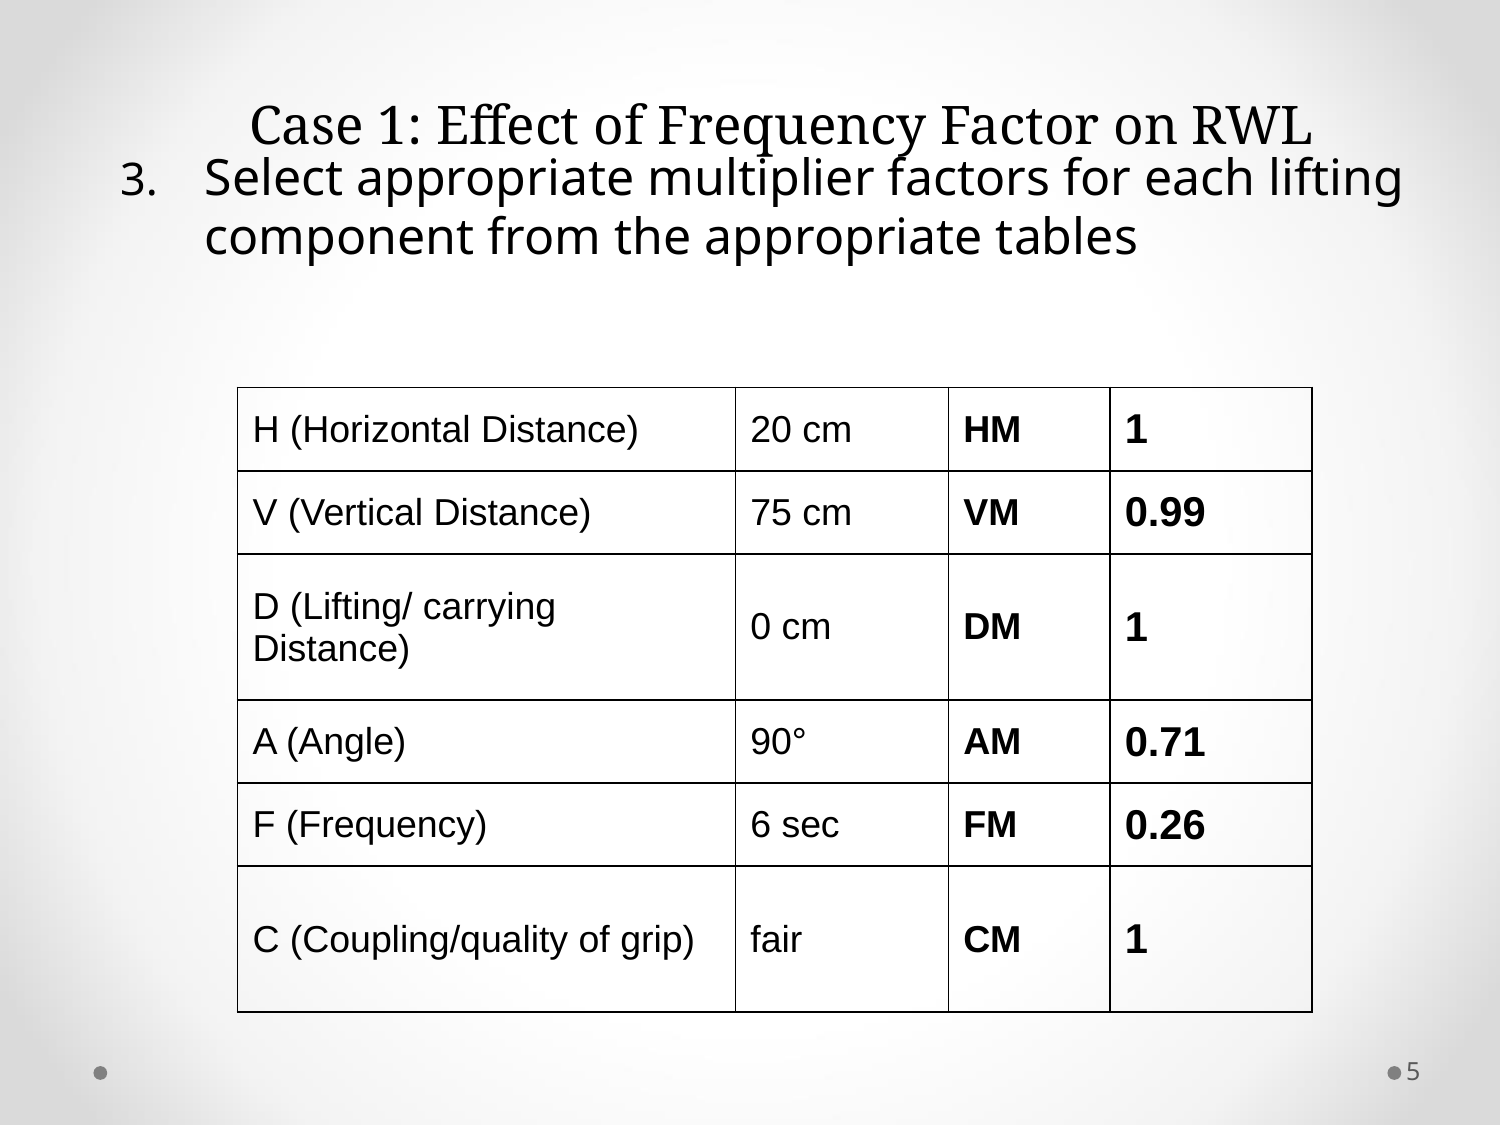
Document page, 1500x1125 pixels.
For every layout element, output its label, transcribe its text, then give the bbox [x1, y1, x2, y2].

table_header 1 [1111, 388, 1311, 470]
table_cell 1 [1111, 555, 1311, 699]
table_cell 75 cm [736, 472, 948, 553]
table_cell V (Vertical Distance) [238, 472, 735, 553]
picture [0, 0, 1500, 1125]
table_cell 0.71 [1111, 701, 1311, 782]
table_cell VM [949, 472, 1109, 553]
table_cell 0.26 [1111, 784, 1311, 865]
table_header H (Horizontal Distance) [238, 388, 735, 470]
table_cell 90° [736, 701, 948, 782]
title Case 1: Effect of Frequency Factor on RWL [62, 62, 1500, 163]
table_cell 0 cm [736, 555, 948, 699]
table_cell FM [949, 784, 1109, 865]
table_cell DM [949, 555, 1109, 699]
table_cell 0.99 [1111, 472, 1311, 553]
table_cell CM [949, 867, 1109, 1011]
table_header 20 cm [736, 388, 948, 470]
slide_number 5 [1401, 1042, 1494, 1103]
table_cell A (Angle) [238, 701, 735, 782]
table_cell C (Coupling/quality of grip) [238, 867, 735, 1011]
table_cell 1 [1111, 867, 1311, 1011]
table_cell F (Frequency) [238, 784, 735, 865]
list Select appropriate multiplier factors for each lifting component from the appropriate tables [87, 137, 1438, 1113]
table_cell 6 sec [736, 784, 948, 865]
table_cell AM [949, 701, 1109, 782]
table_cell D (Lifting/ carrying Distance) [238, 555, 735, 699]
table_header HM [949, 388, 1109, 470]
table_cell fair [736, 867, 948, 1011]
